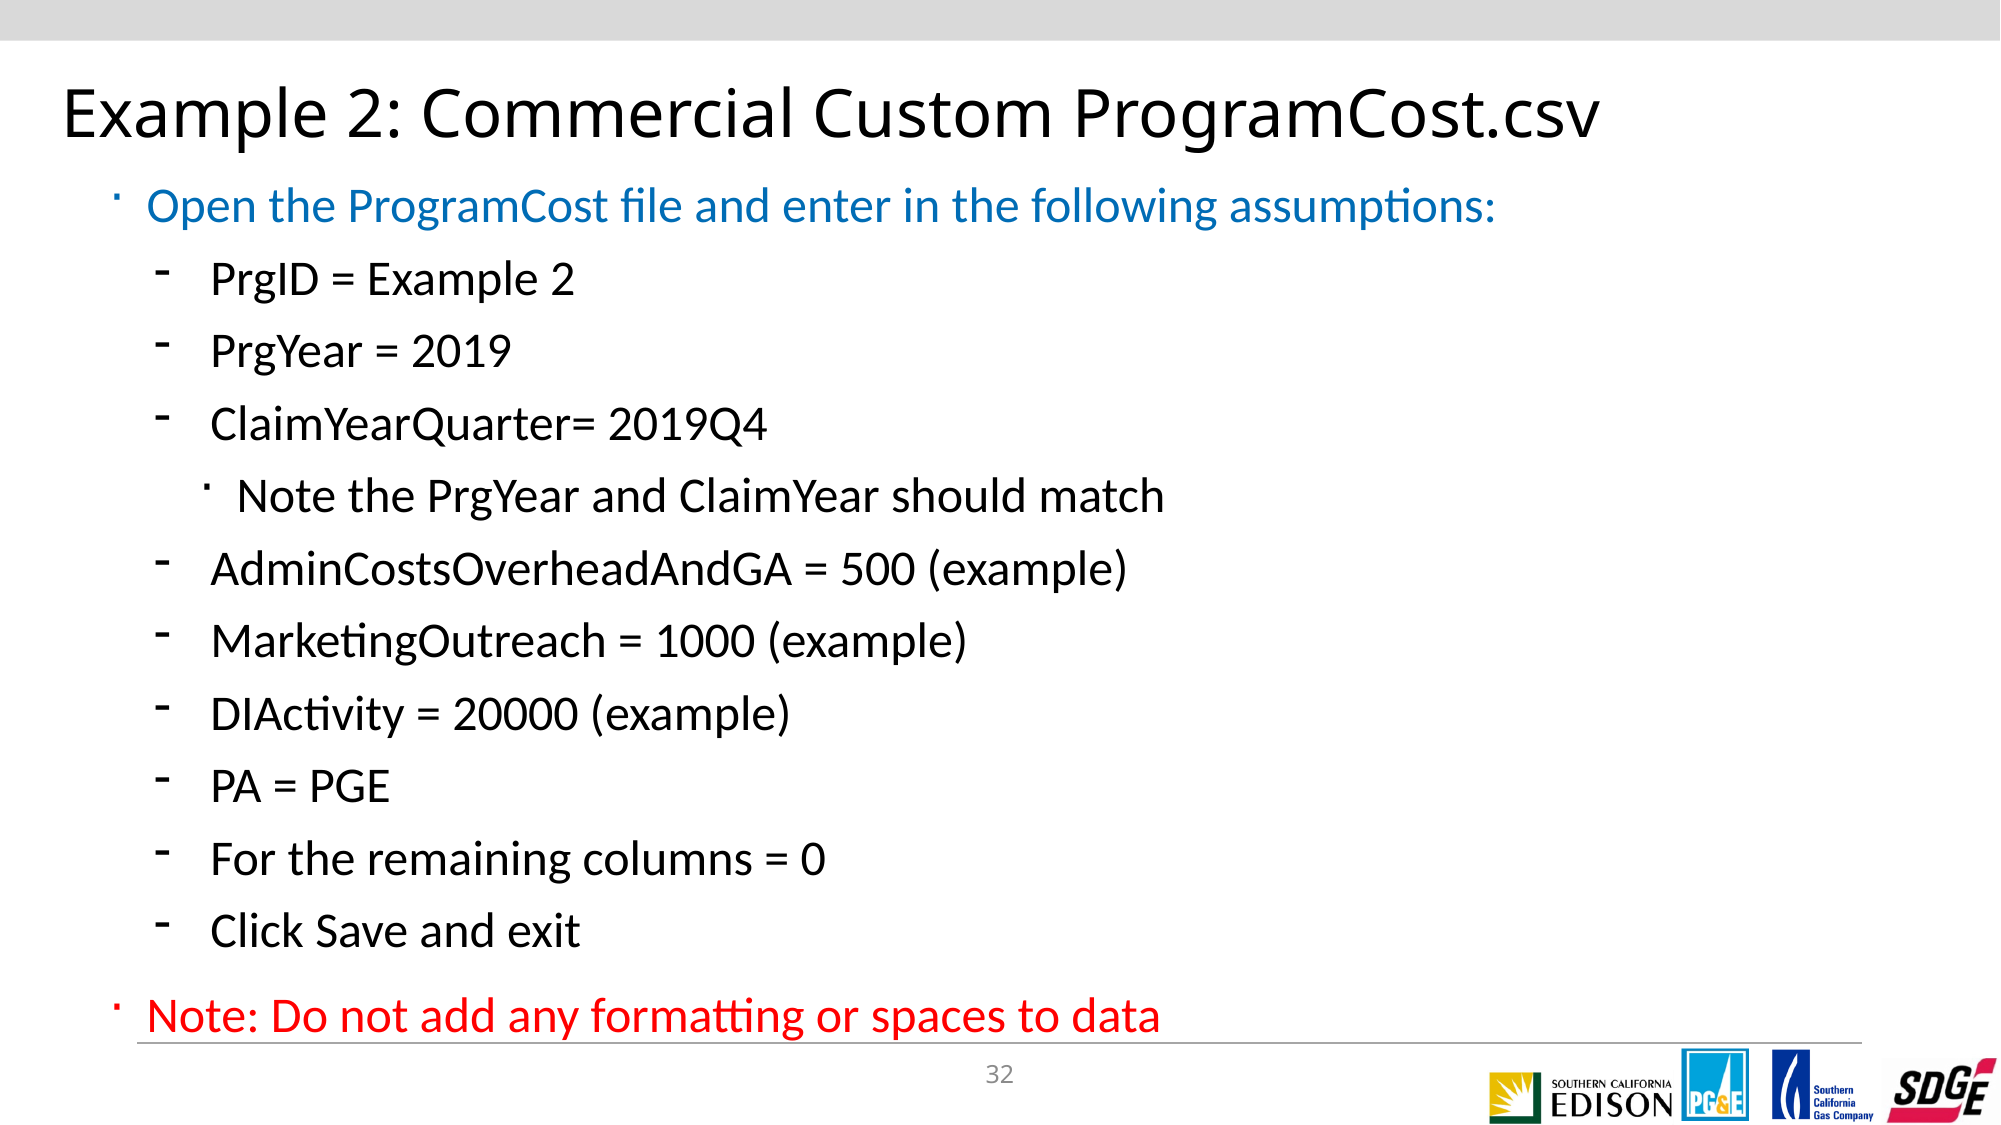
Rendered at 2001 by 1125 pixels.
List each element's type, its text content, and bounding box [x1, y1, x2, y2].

picture [1479, 1045, 2000, 1125]
text_box Example 2: Commercial Custom ProgramCost.csv [46, 47, 1906, 221]
text_box Open the ProgramCost file and enter in the following assumptions: PrgID = Example 2 PrgYear = 2019 ClaimYearQuarter= 2019Q4 Note the PrgYear and ClaimYear should match AdminCostsOverheadAndGA = 500 (example) MarketingOutreach = 1000 (example) DIActivity = 20000 (example) PA = PGE For the remaining columns = 0 Click Save and exit Note: Do not add any formatting or spaces to data [94, 165, 1943, 1046]
slide_number 32 [774, 1046, 1225, 1106]
